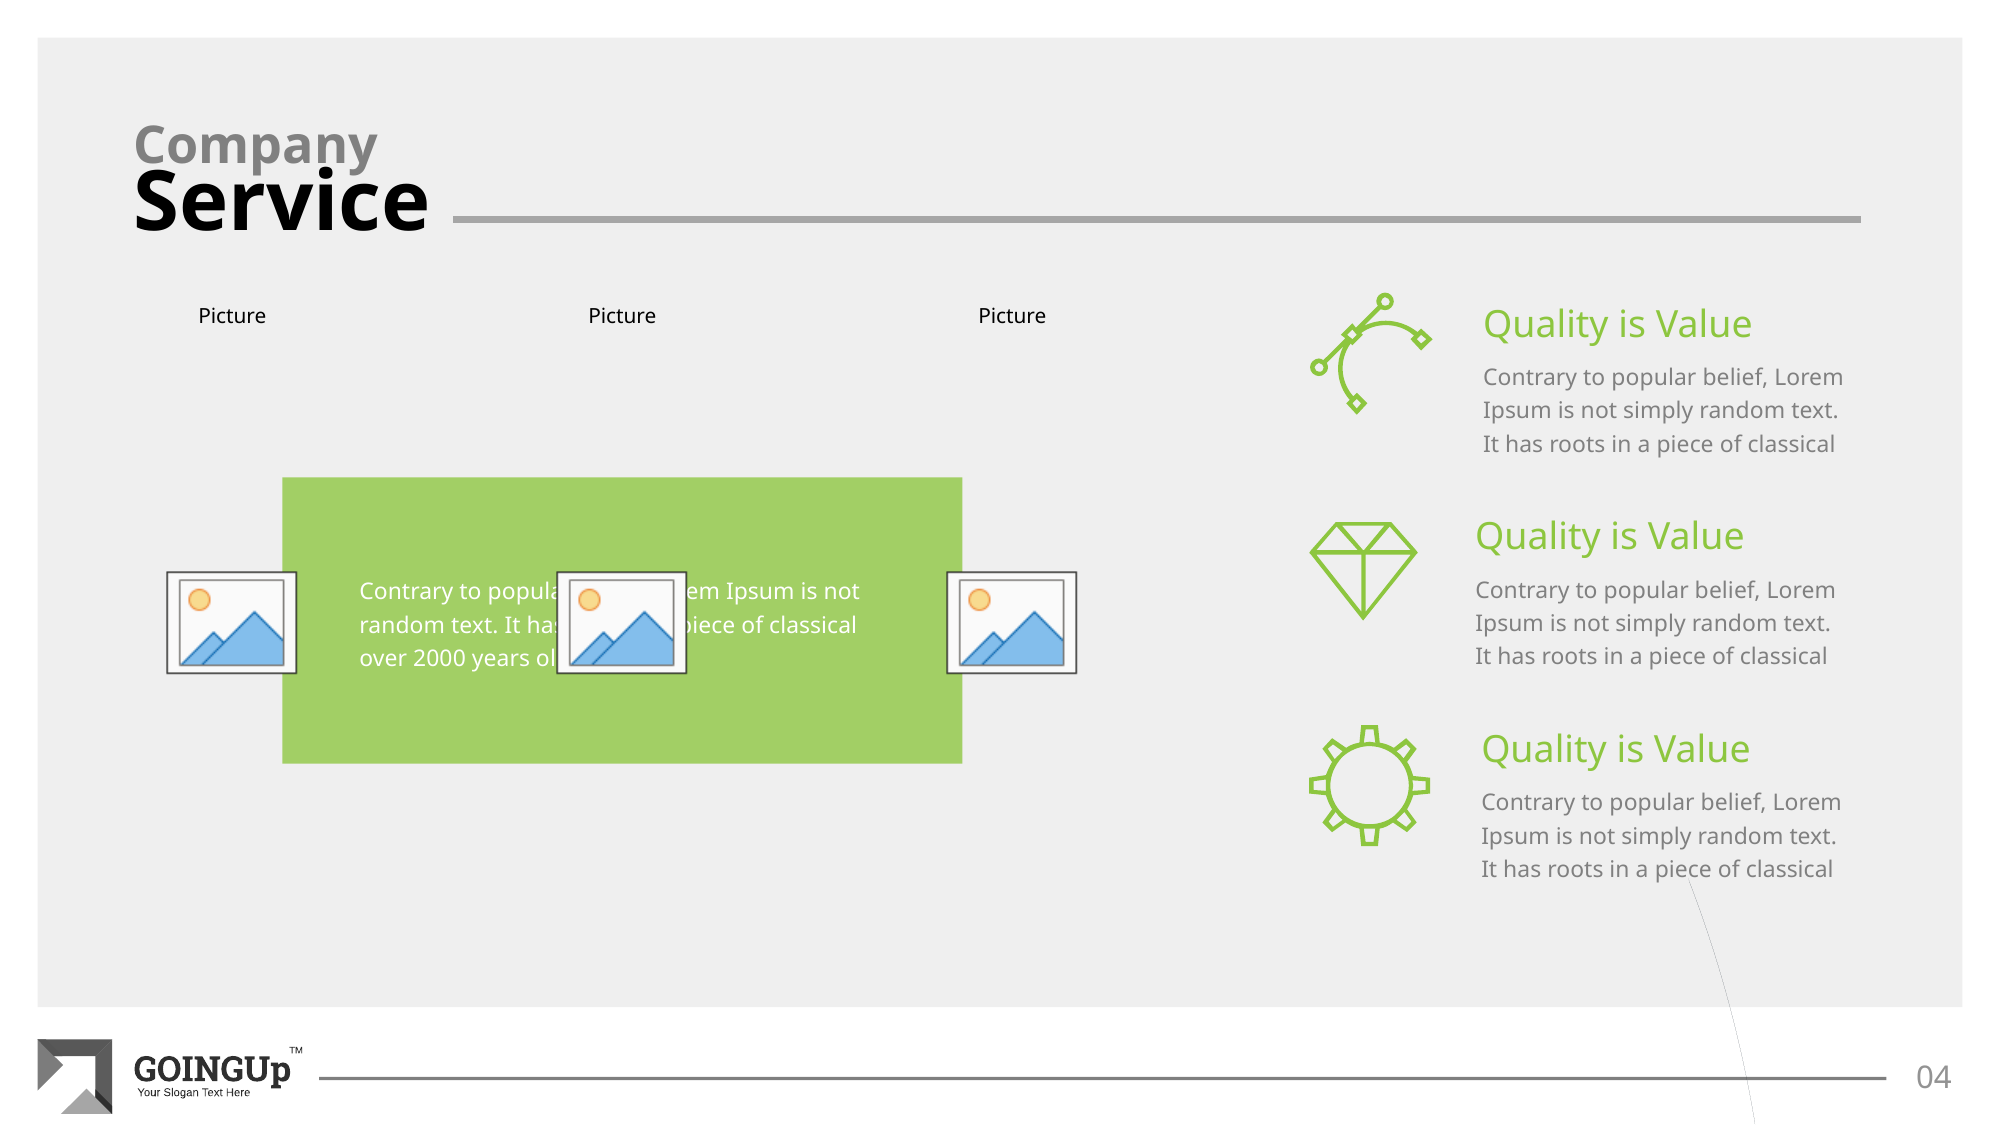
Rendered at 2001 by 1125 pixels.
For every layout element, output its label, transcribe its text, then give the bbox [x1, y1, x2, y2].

text_box [36, 36, 1963, 1008]
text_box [1309, 292, 1863, 891]
slide_number 04 [1886, 1030, 1982, 1125]
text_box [118, 93, 1861, 260]
picture [37, 295, 1208, 951]
